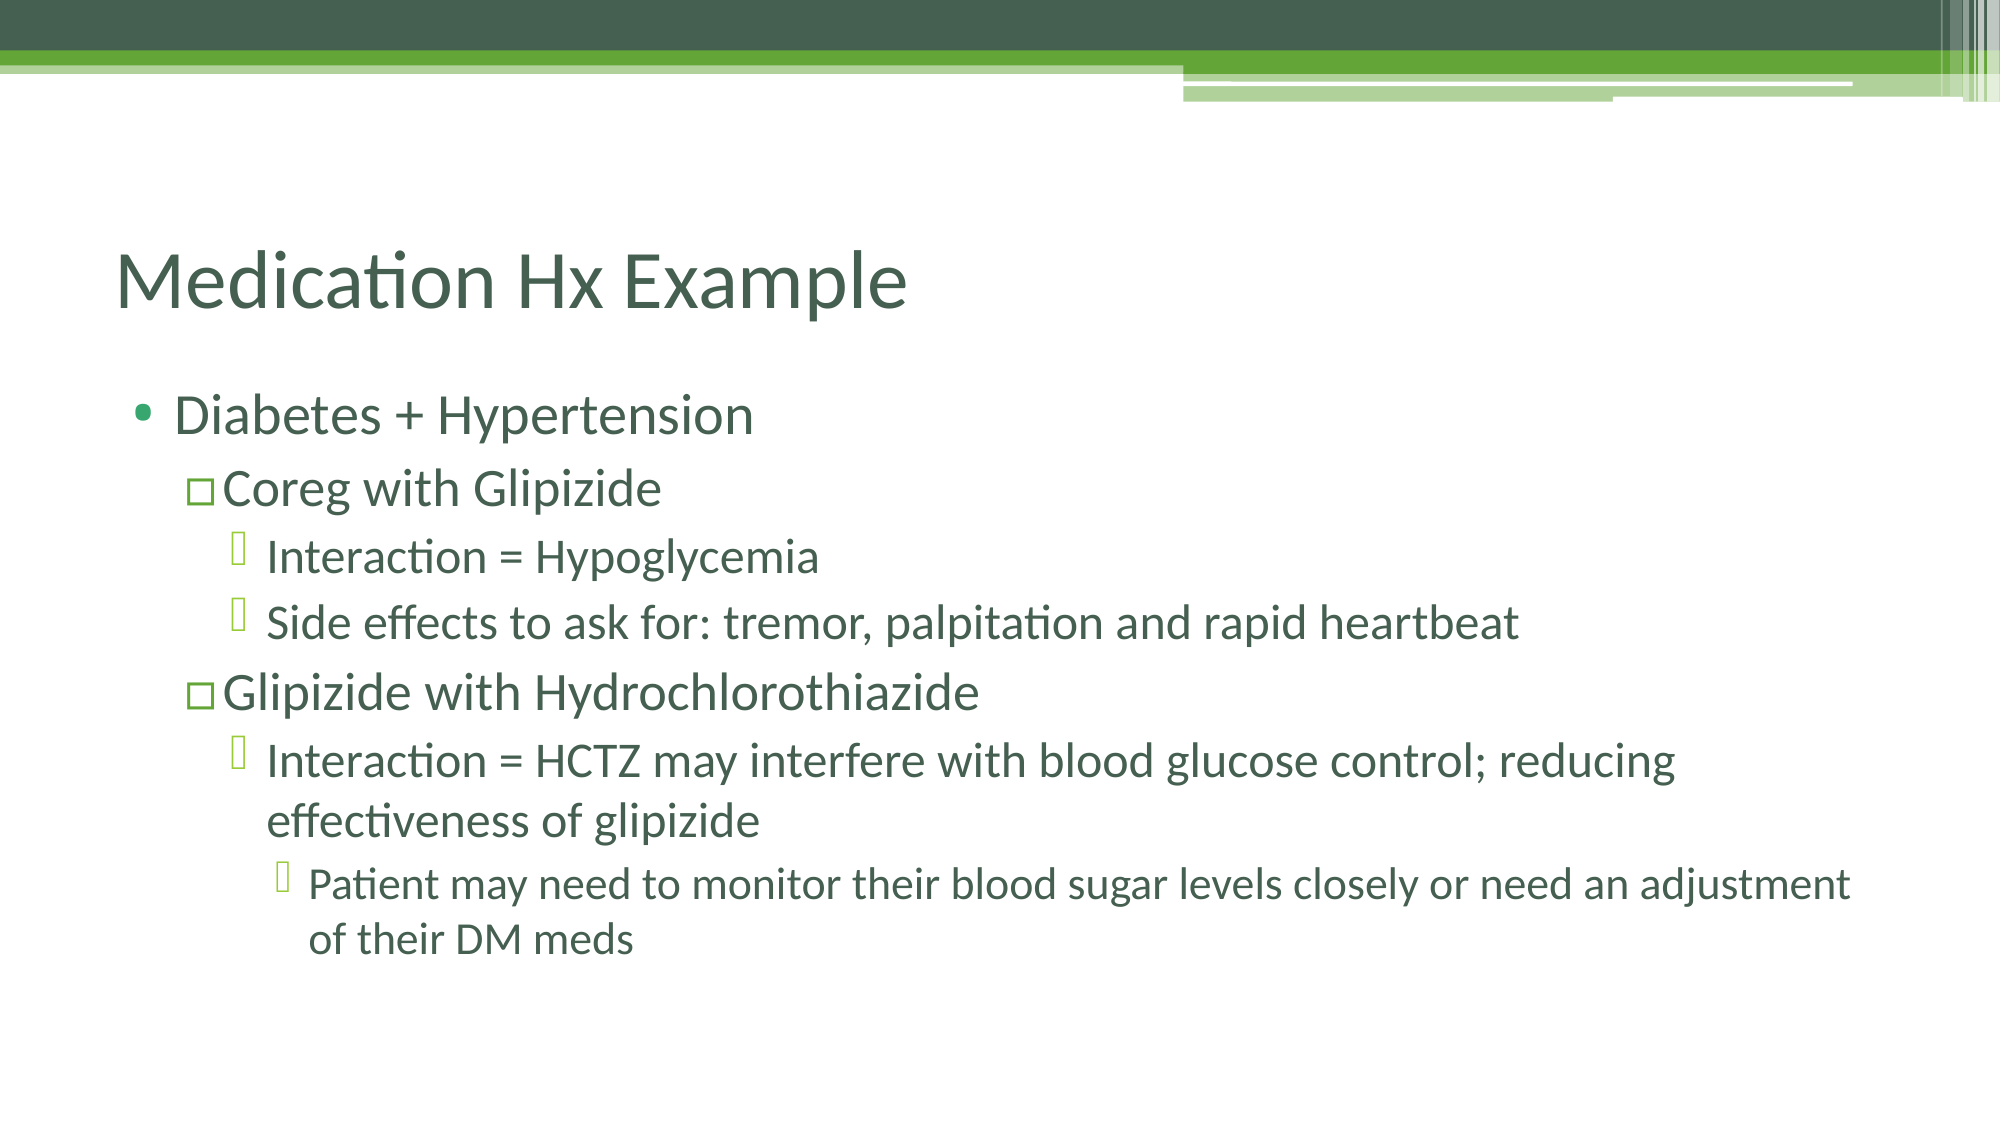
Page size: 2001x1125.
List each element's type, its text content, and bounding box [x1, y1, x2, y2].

list Diabetes + Hypertension Coreg with Glipizide Interaction = Hypoglycemia Side effects to ask for: tremor, palpitation and rapid heartbeat Glipizide with Hydrochlorothiazide Interaction = HCTZ may interfere with blood glucose control; reducing effectiveness of glipizide Patient may need to monitor their blood sugar levels closely or need an adjustment of their DM meds [99, 368, 1900, 1079]
title Medication Hx Example [99, 187, 1900, 363]
